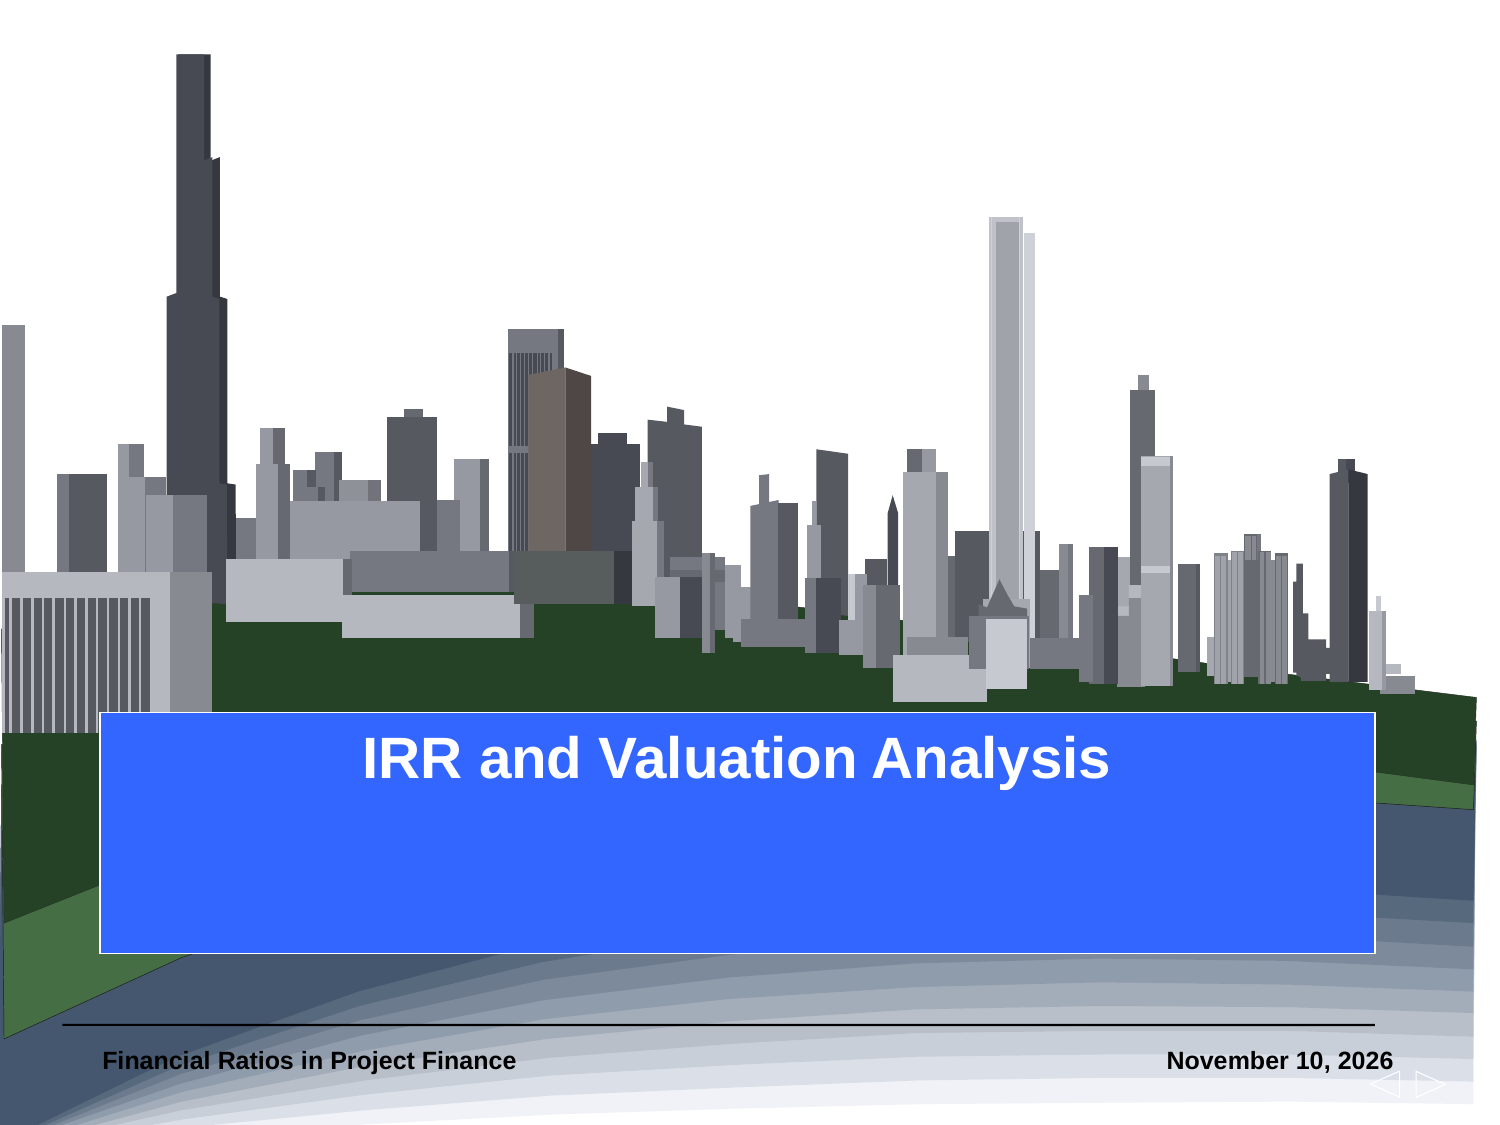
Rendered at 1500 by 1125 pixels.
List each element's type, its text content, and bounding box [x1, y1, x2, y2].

title IRR and Valuation Analysis [99, 712, 1376, 954]
